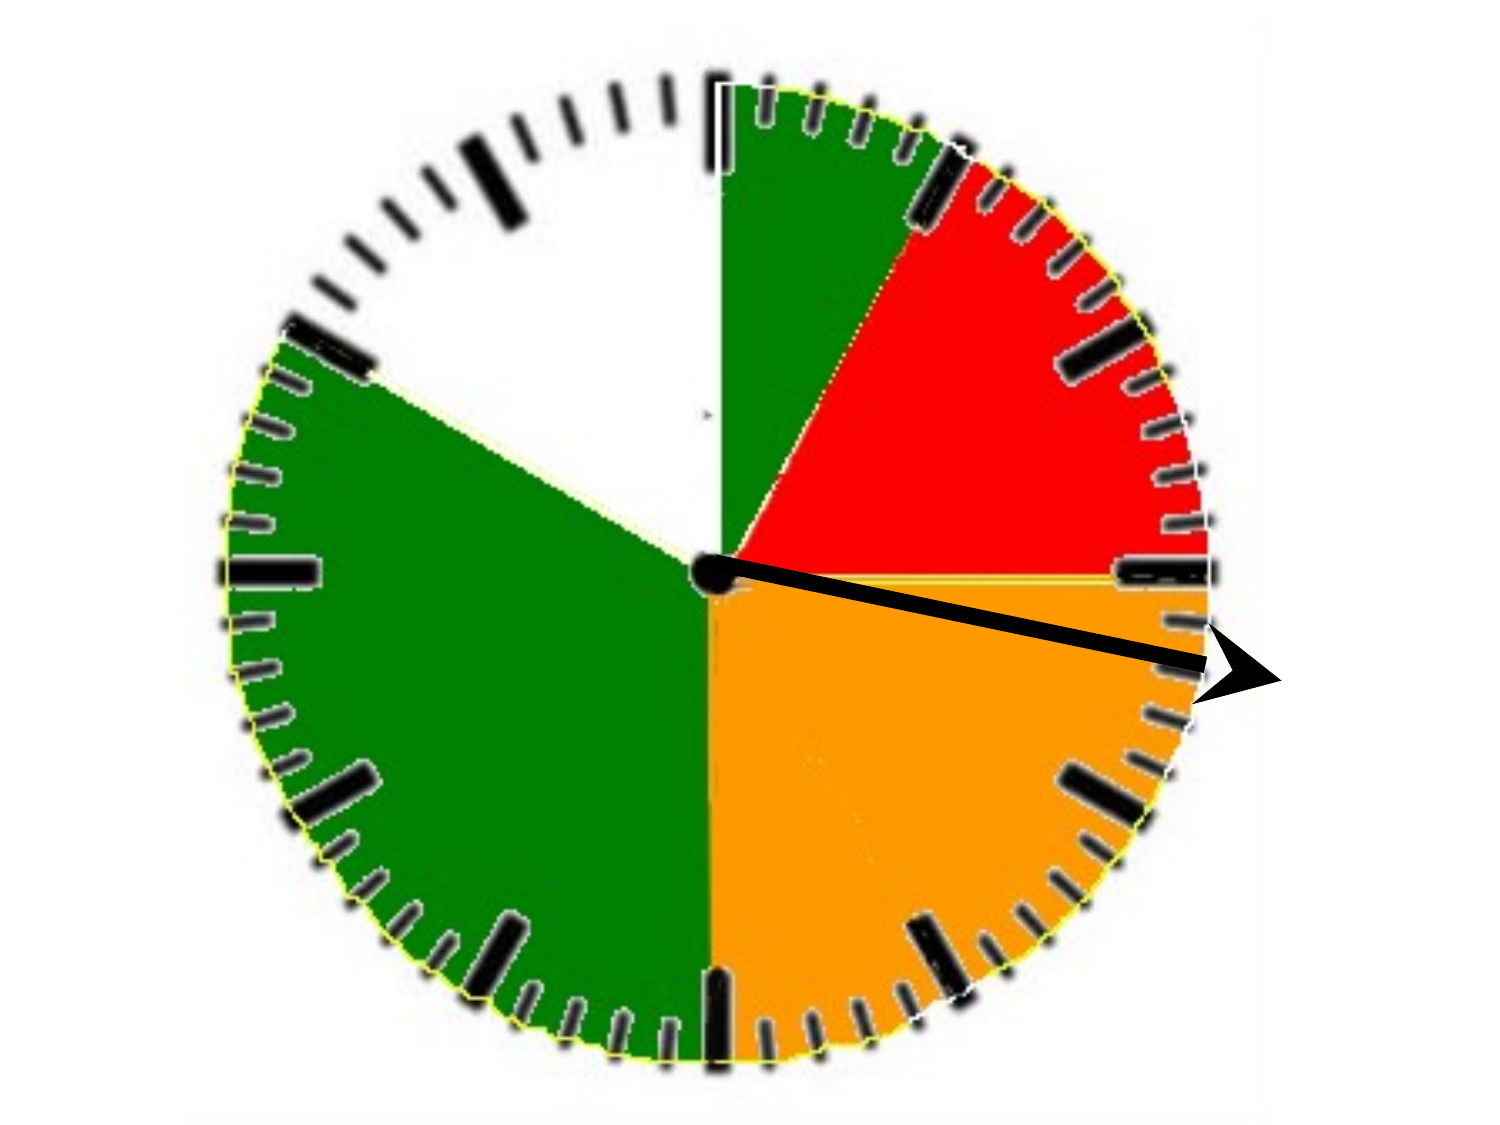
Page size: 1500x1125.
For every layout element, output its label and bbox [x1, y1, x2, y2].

text_box [714, 562, 1282, 681]
picture [182, 5, 1306, 1125]
